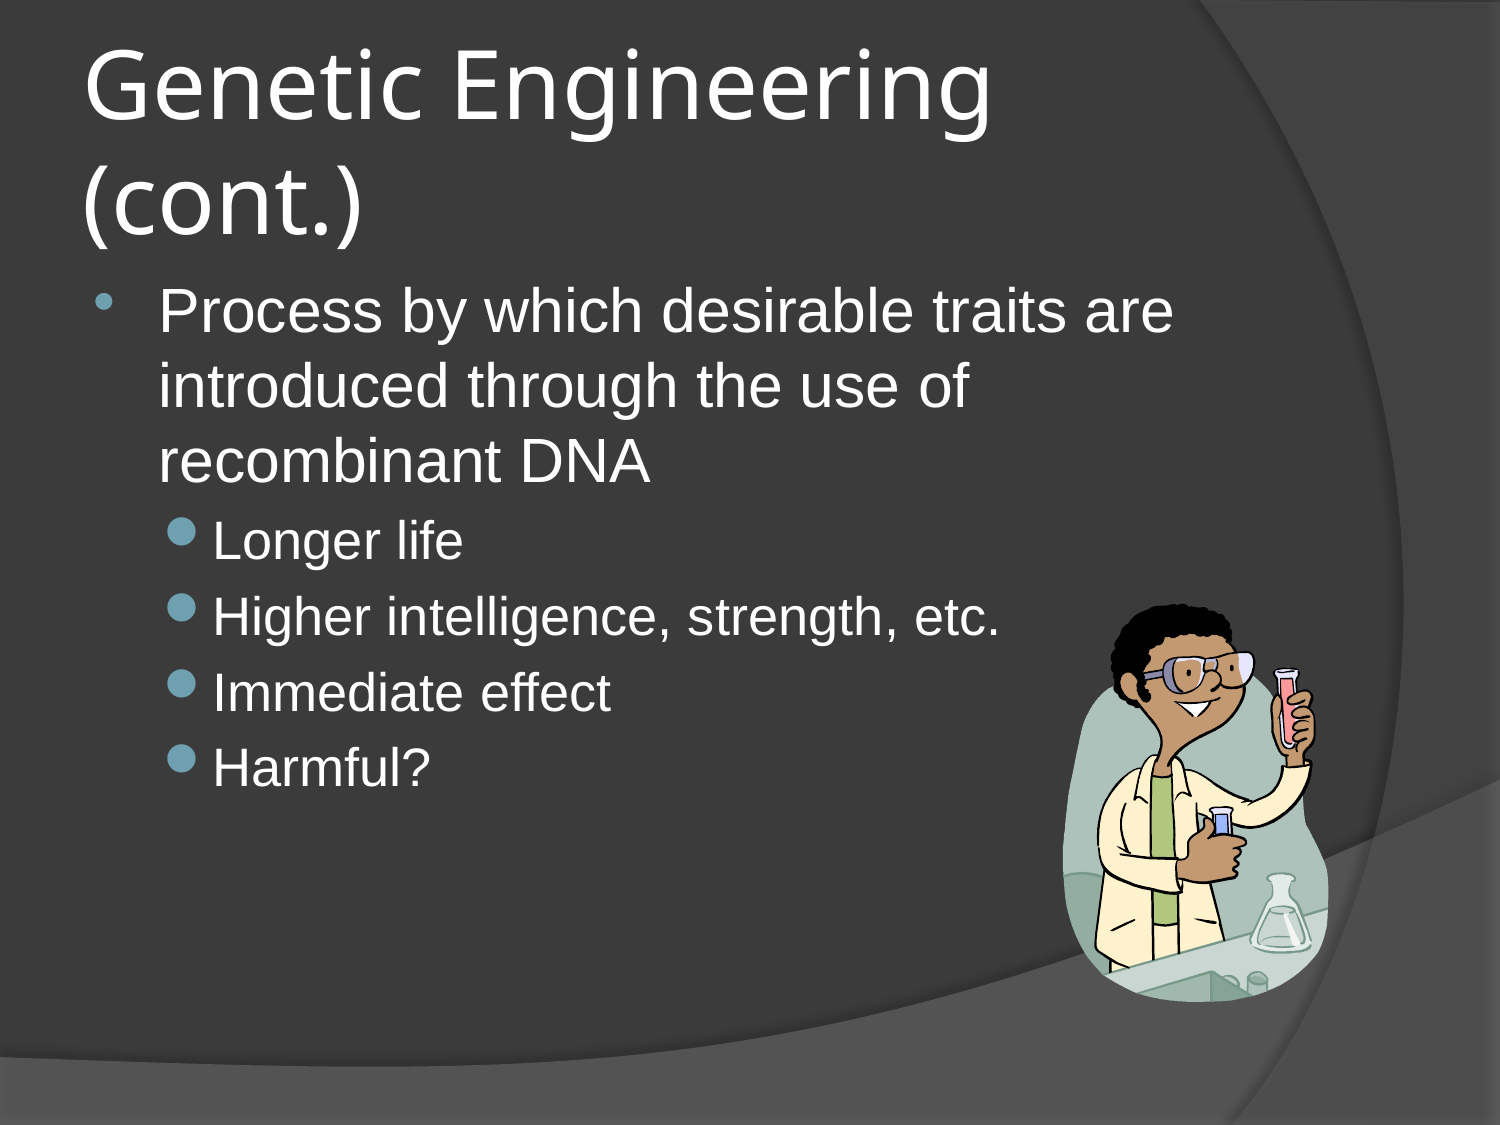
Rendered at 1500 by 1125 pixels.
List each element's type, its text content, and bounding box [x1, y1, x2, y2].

title Genetic Engineering (cont.) [75, 45, 1300, 233]
list Process by which desirable traits are introduced through the use of recombinant DNA Longer life Higher intelligence, strength, etc. Immediate effect Harmful? [75, 262, 1300, 1005]
picture [1062, 599, 1334, 1008]
